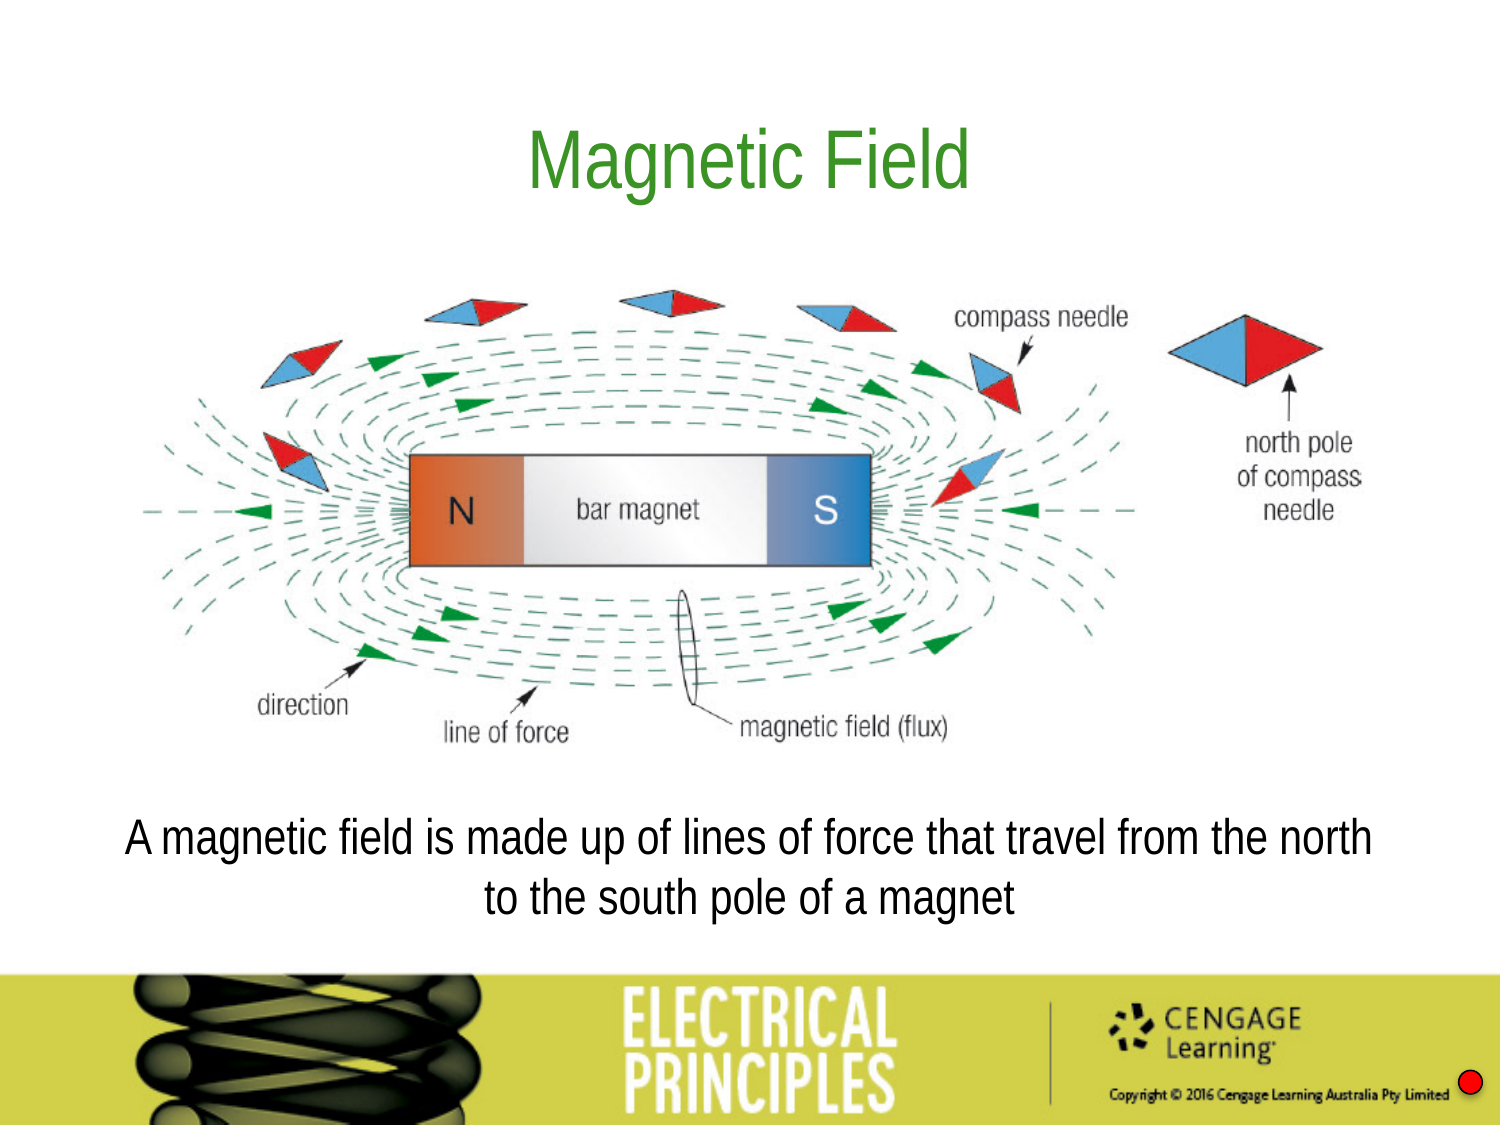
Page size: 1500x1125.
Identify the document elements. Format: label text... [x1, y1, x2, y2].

text_box [1457, 1069, 1484, 1095]
title Magnetic Field [0, 0, 1500, 207]
text_box A magnetic field is made up of lines of force that travel from the north to the south pole of a magnet [100, 797, 1400, 932]
picture [0, 207, 1500, 1125]
